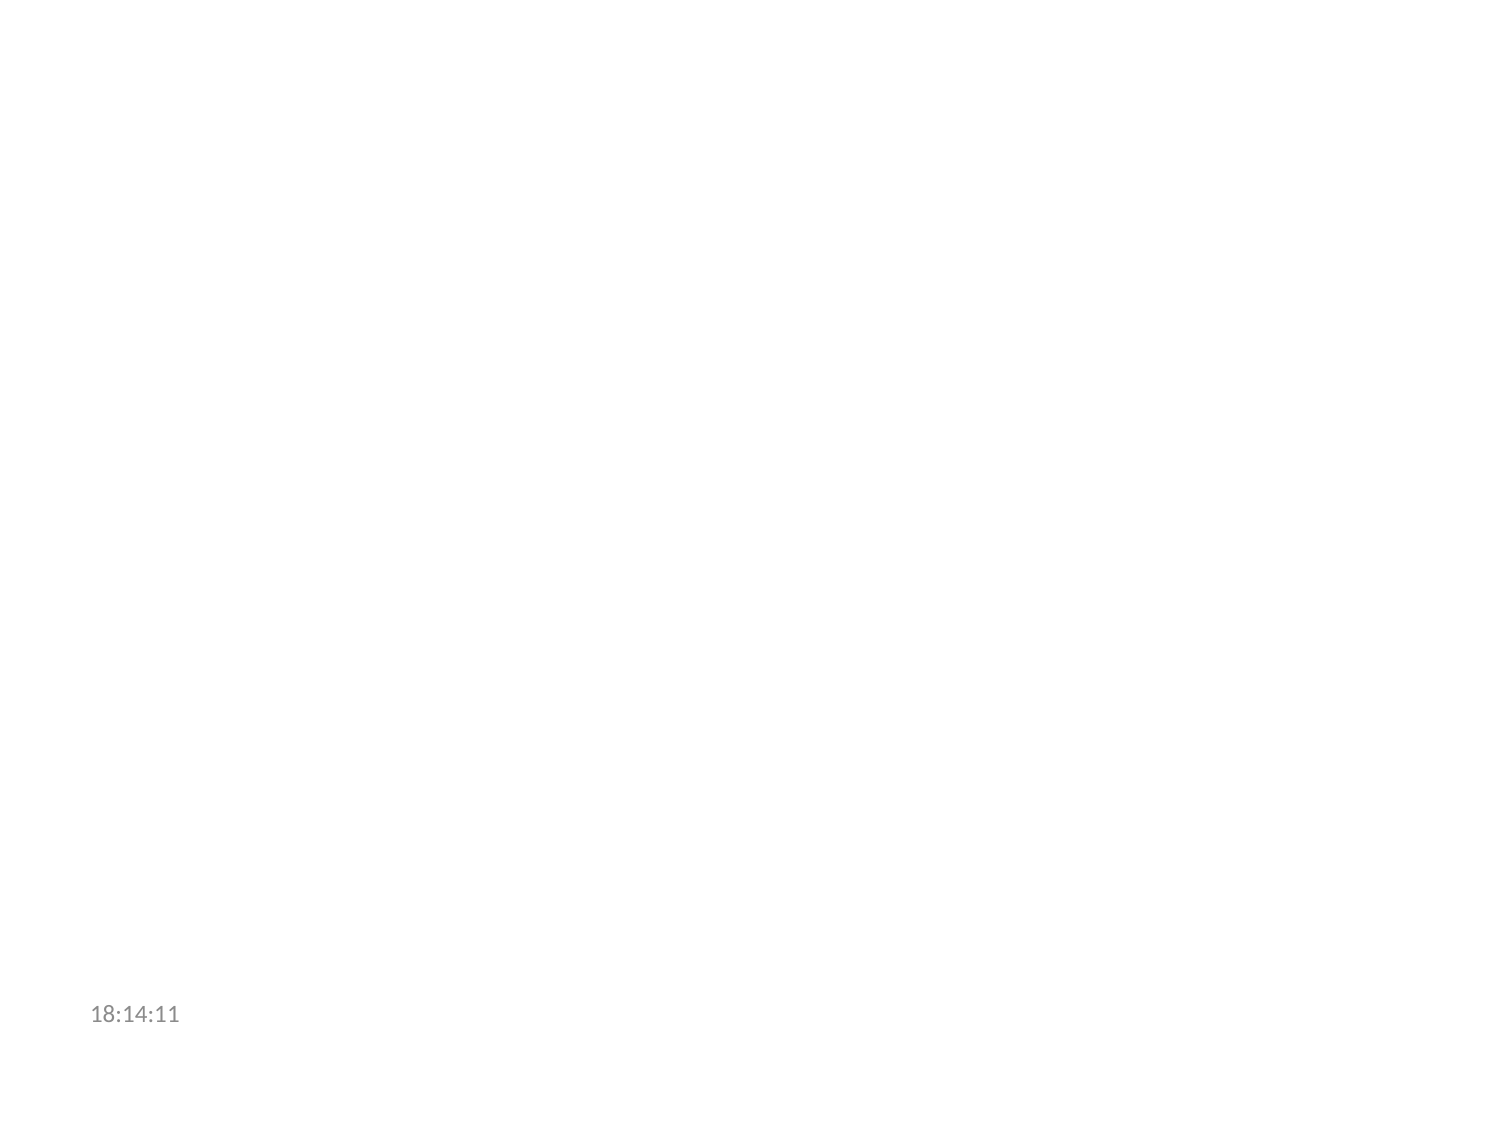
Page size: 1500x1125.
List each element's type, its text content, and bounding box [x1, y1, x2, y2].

text_box 15:35:09 [75, 982, 425, 1043]
